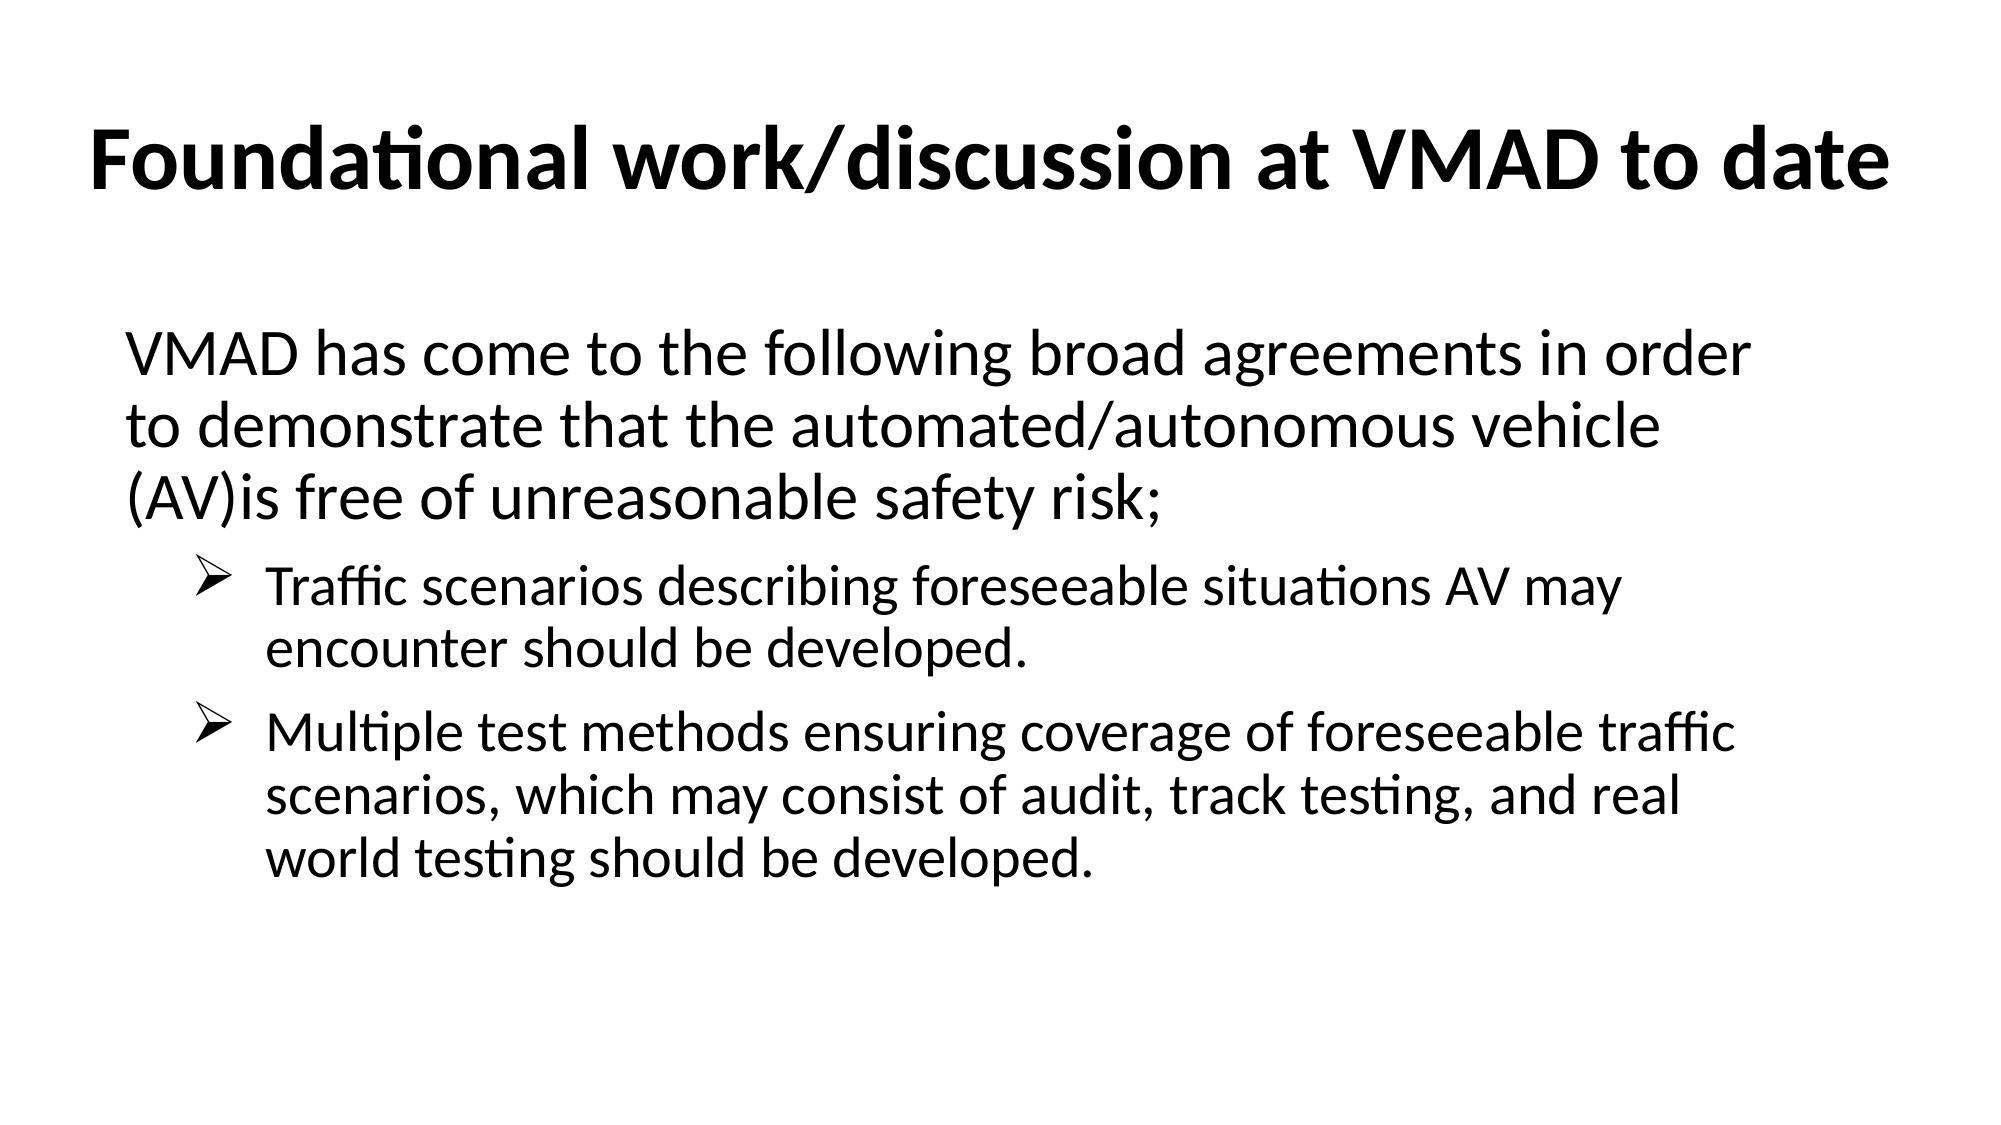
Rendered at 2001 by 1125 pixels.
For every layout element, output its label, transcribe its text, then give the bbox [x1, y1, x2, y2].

title Foundational work/discussion at VMAD to date [74, 51, 1932, 269]
list VMAD has come to the following broad agreements in order to demonstrate that the automated/autonomous vehicle (AV)is free of unreasonable safety risk; Traffic scenarios describing foreseeable situations AV may encounter should be developed. Multiple test methods ensuring coverage of foreseeable traffic scenarios, which may consist of audit, track testing, and real world testing should be developed. [110, 310, 1836, 1025]
